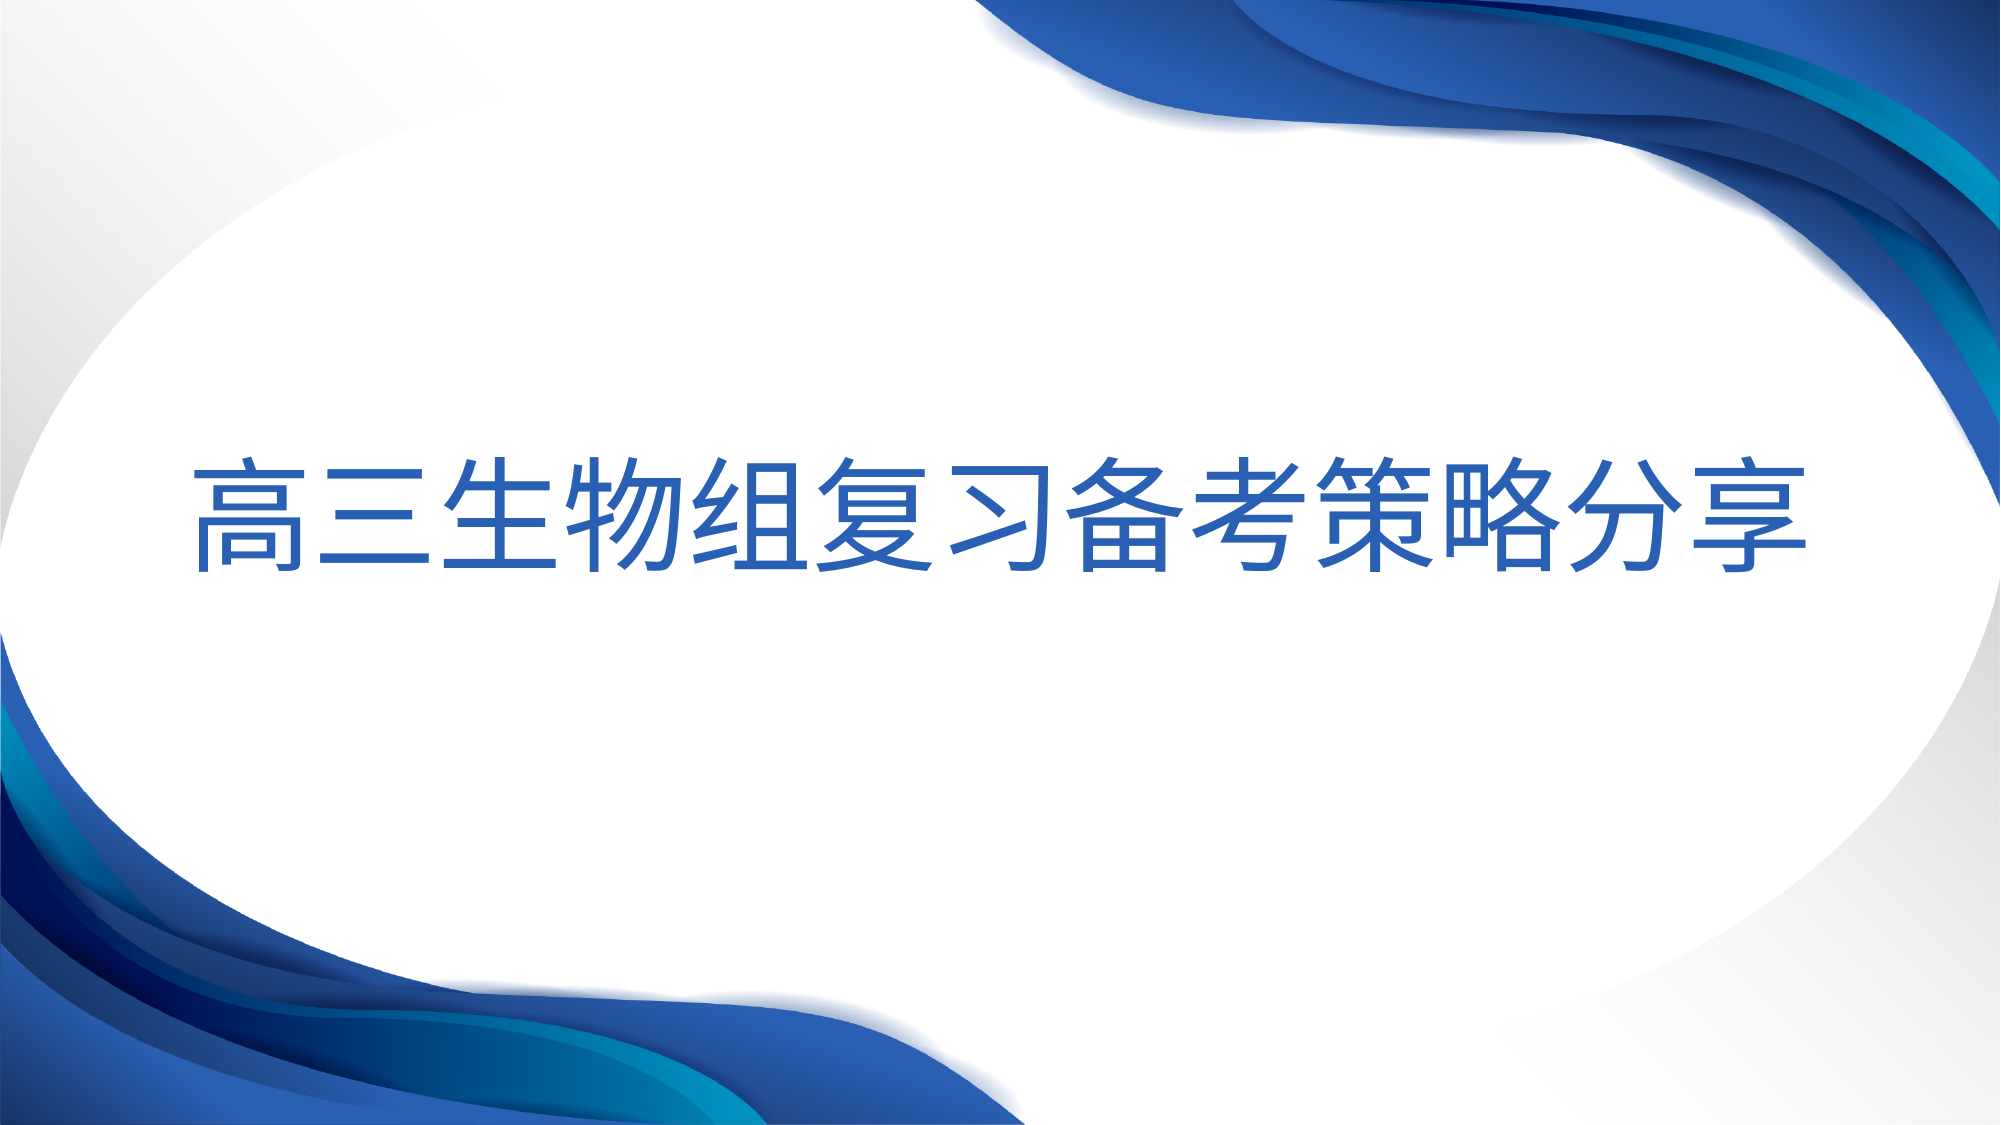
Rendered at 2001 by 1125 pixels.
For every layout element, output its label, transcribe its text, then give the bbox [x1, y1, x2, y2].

text_box 高三生物组复习备考策略分享 [172, 430, 1828, 596]
picture [0, 0, 2000, 1125]
